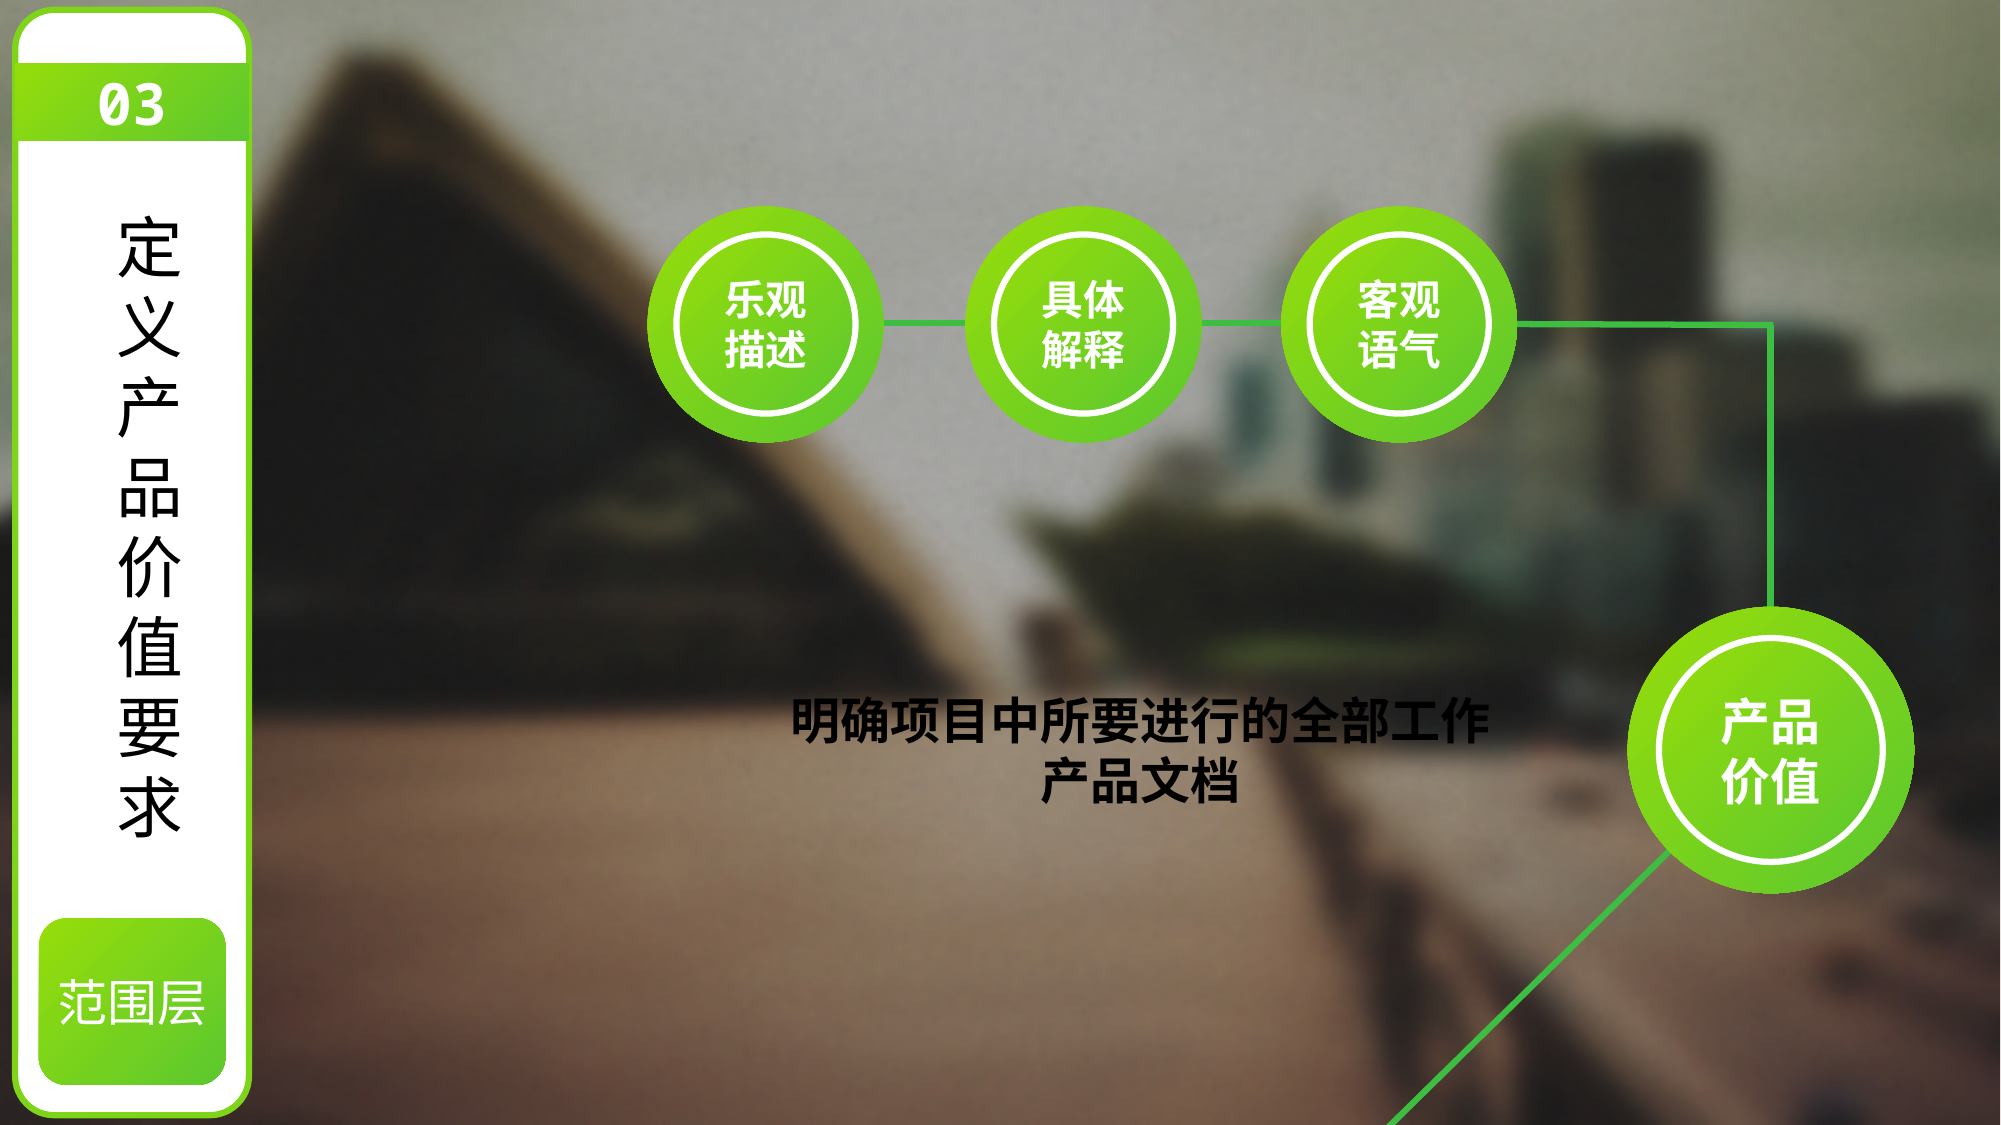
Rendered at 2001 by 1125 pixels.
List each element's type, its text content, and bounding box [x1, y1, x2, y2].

text_box 具体解释 [992, 233, 1175, 415]
text_box [646, 205, 885, 444]
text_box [1373, 829, 1692, 1125]
text_box 乐观描述 [675, 233, 857, 415]
text_box 明确项目中所要进行的全部工作 产品文档 [707, 674, 1574, 824]
text_box 范围层 [39, 963, 225, 1039]
text_box [14, 8, 250, 63]
text_box 产品价值 [1657, 636, 1884, 863]
text_box 定义产品价值要求 [101, 198, 161, 853]
text_box [1692, 605, 1916, 895]
text_box [964, 205, 1203, 323]
text_box [14, 142, 250, 1117]
text_box [37, 917, 227, 1086]
text_box [964, 324, 1203, 444]
text_box [1626, 605, 1770, 829]
text_box [1280, 324, 1519, 444]
text_box 客观语气 [1308, 233, 1490, 415]
text_box [1280, 205, 1519, 323]
text_box 03 [14, 63, 250, 142]
